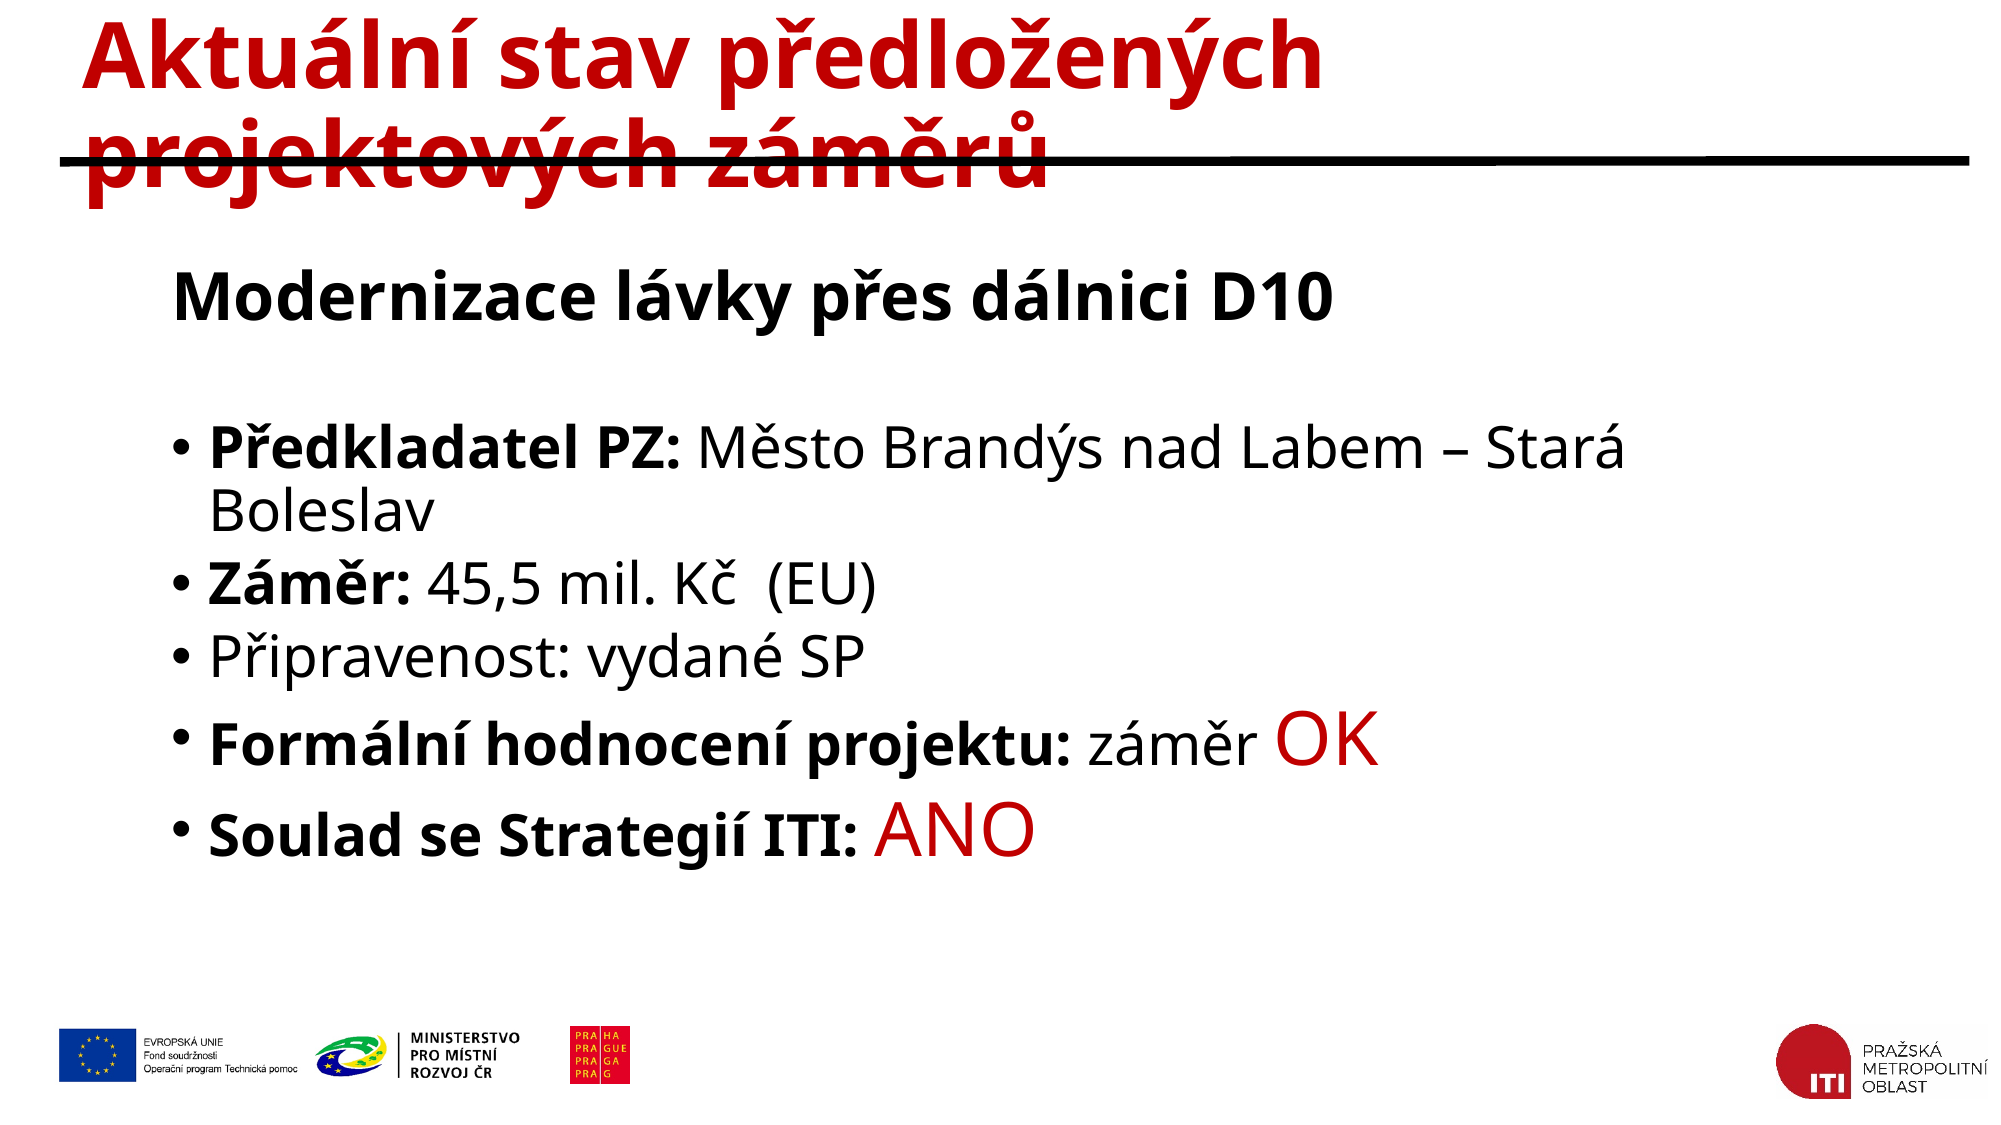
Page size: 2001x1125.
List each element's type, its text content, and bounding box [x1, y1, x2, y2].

picture [1776, 1024, 1988, 1099]
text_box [42, 1011, 630, 1099]
title Aktuální stav předložených projektových záměrů [67, 0, 1843, 157]
list Modernizace lávky přes dálnici D10 Předkladatel PZ: Město Brandýs nad Labem – Stará Boleslav Záměr: 45,5 mil. Kč (EU) Připravenost: vydané SP Formální hodnocení projektu: záměr OK Soulad se Strategií ITI: ANO [81, 184, 1863, 1014]
title Aktuální stav předložených projektových záměrů [67, 166, 1843, 218]
